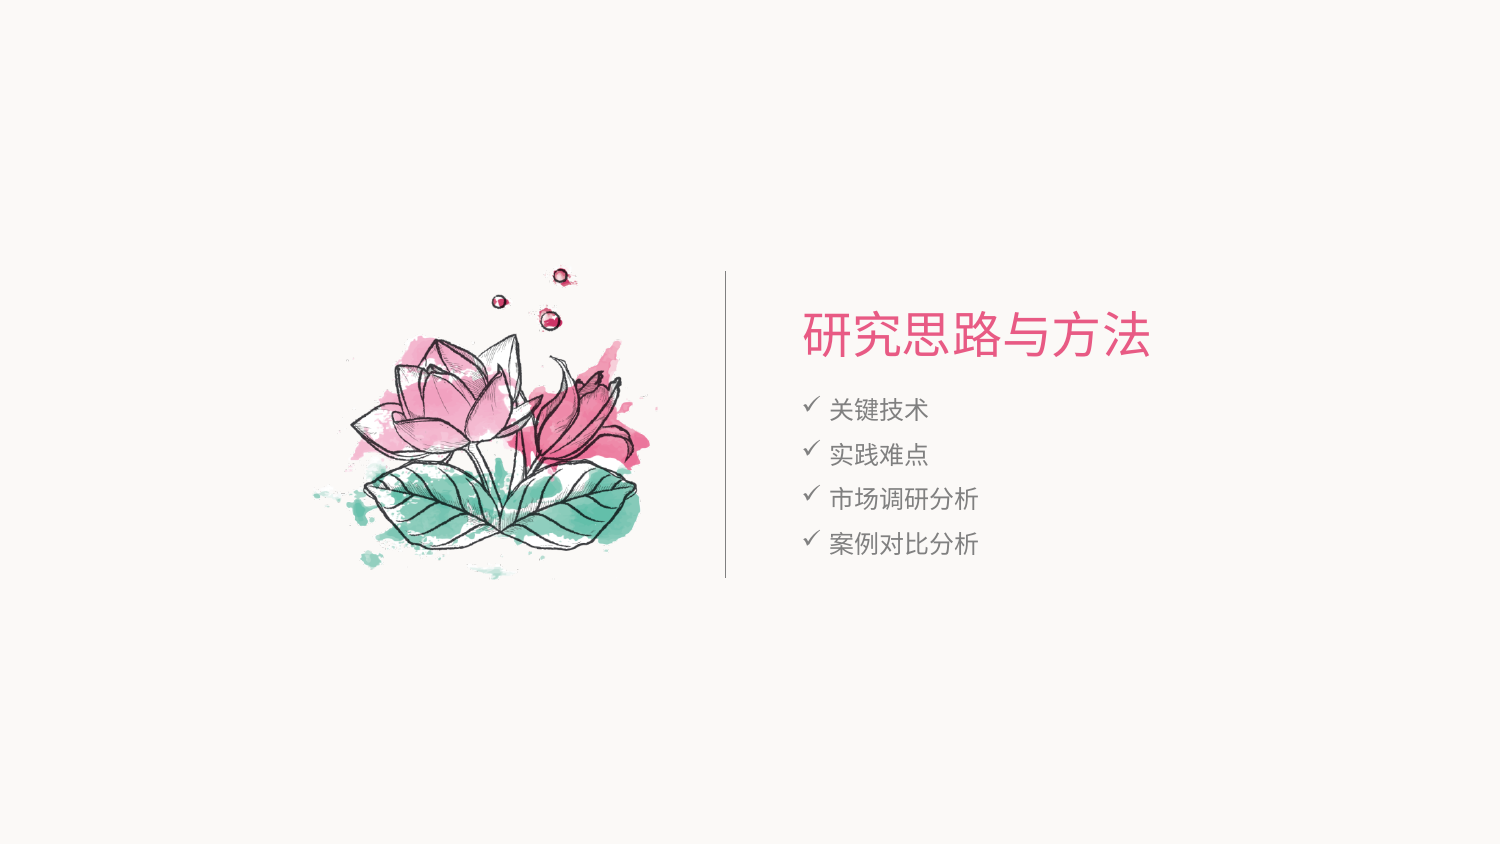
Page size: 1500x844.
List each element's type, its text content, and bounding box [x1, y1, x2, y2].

text_box 研究思路与方法 [787, 296, 1168, 371]
text_box 关键技术 实践难点 市场调研分析 案例对比分析 [786, 371, 995, 567]
picture [312, 264, 659, 580]
